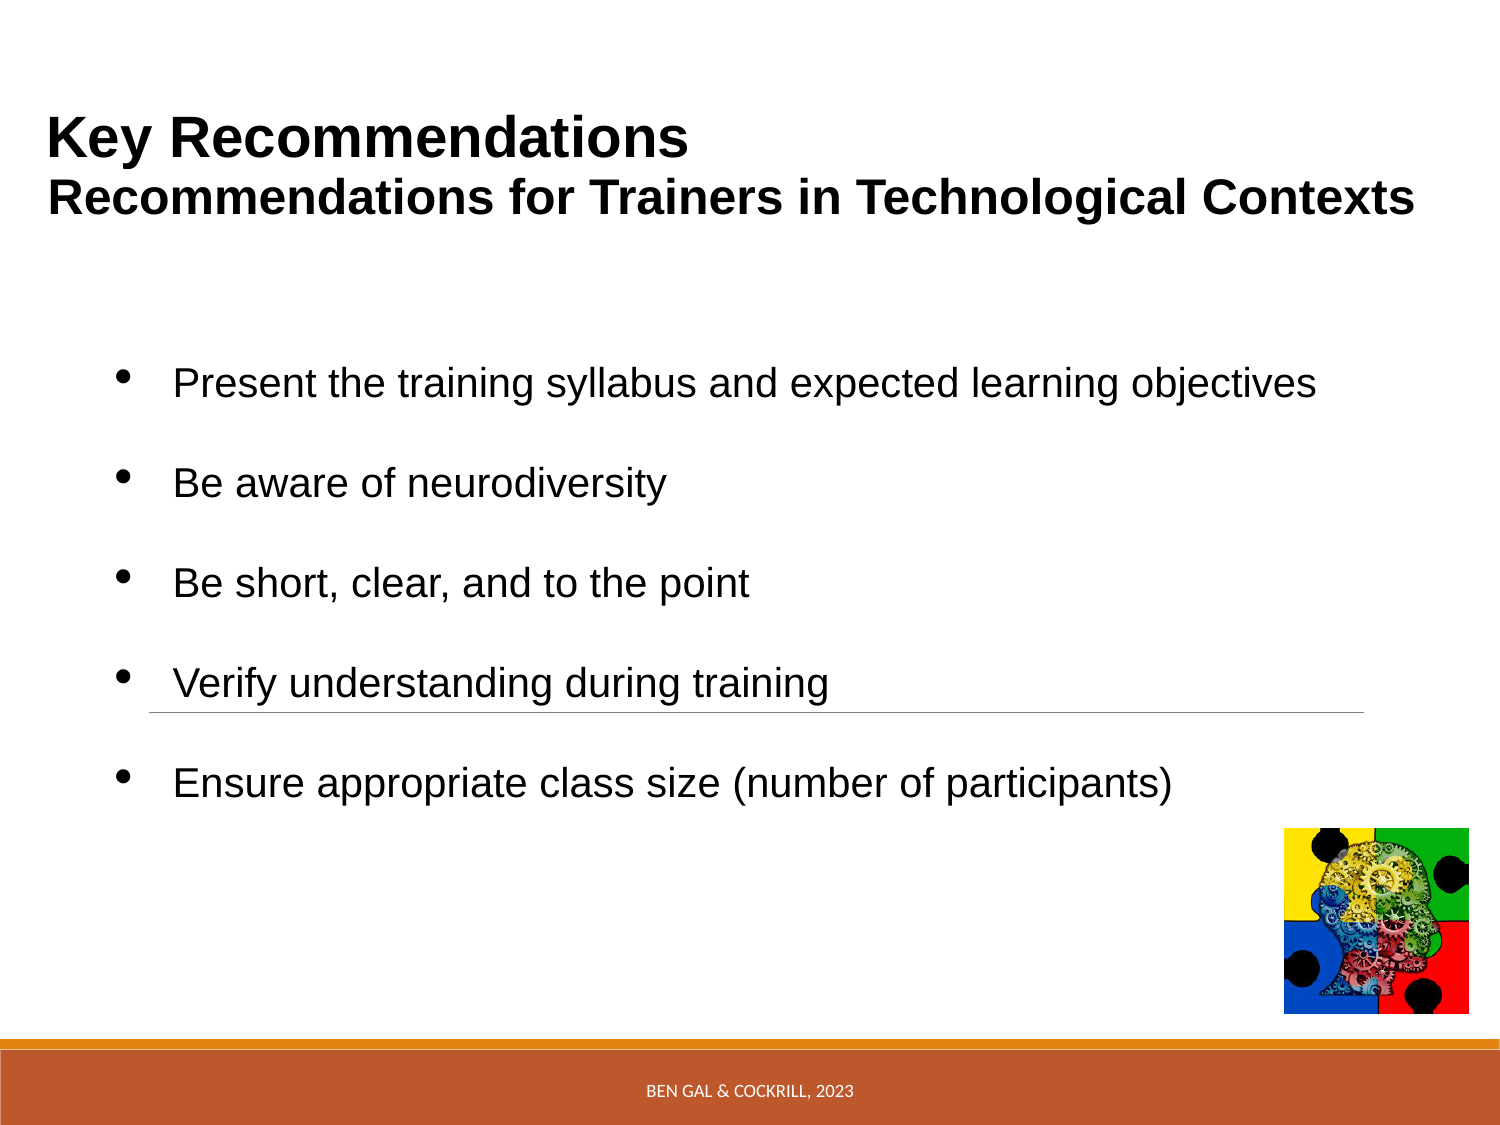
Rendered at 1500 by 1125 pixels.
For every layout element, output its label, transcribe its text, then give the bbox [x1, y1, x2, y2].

text_box Present the training syllabus and expected learning objectives Be aware of neurodiversity Be short, clear, and to the point Verify understanding during training Ensure appropriate class size (number of participants) [101, 298, 1469, 814]
picture [1283, 828, 1470, 1014]
text_box Key Recommendations [31, 21, 1467, 177]
text_box Ben Gal & Cockrill, 2023 [453, 1059, 1047, 1120]
text_box Recommendations for Trainers in Technological Contexts [32, 157, 1469, 232]
